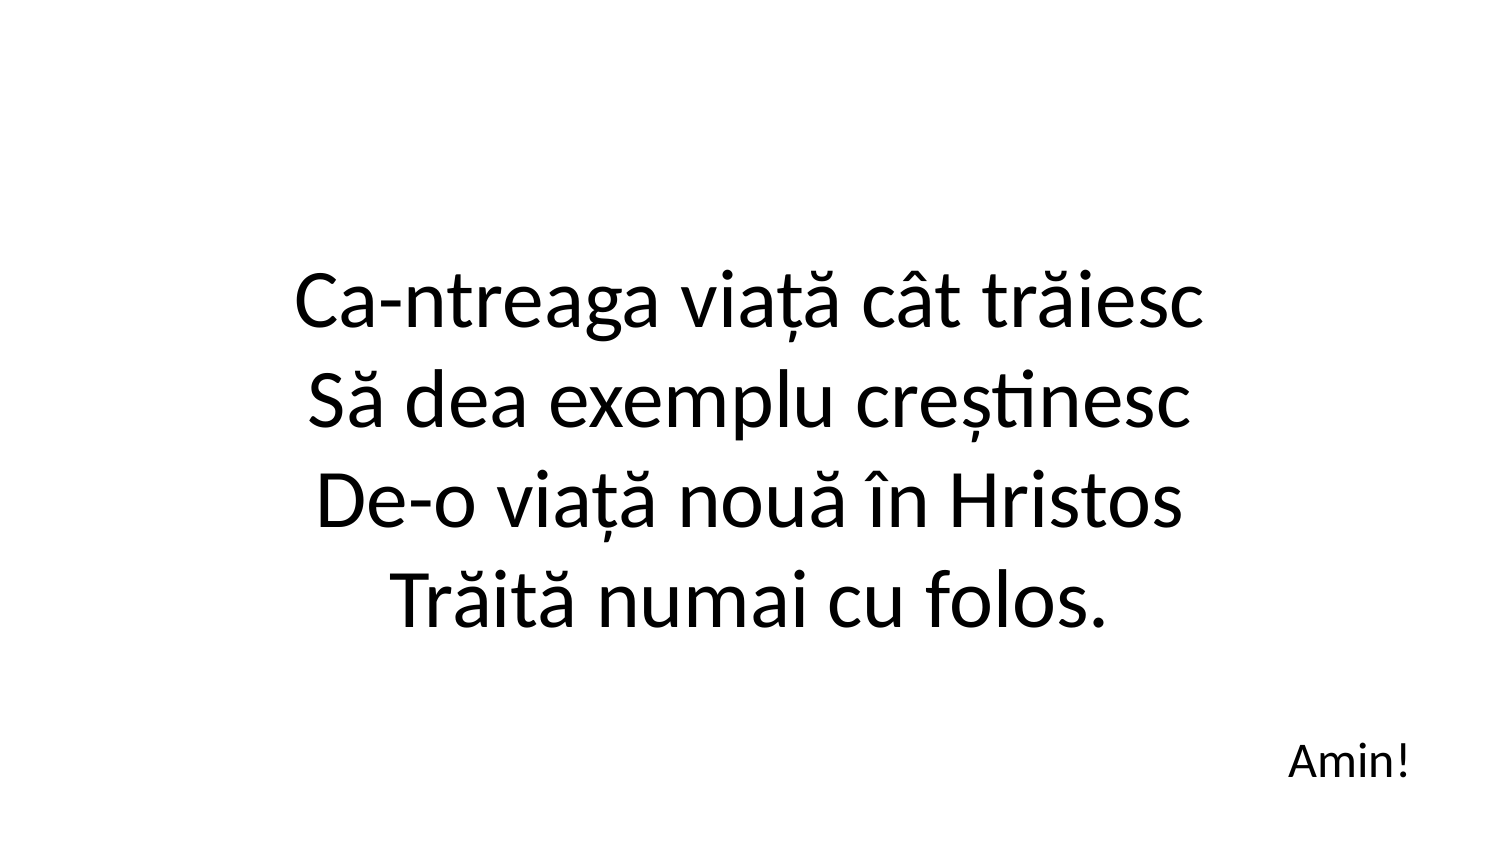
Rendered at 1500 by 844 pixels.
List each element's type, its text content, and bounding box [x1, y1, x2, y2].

text_box Ca-ntreaga viață cât trăiesc Să dea exemplu creștinesc De-o viață nouă în Hristos Trăită numai cu folos. [279, 192, 1221, 652]
text_box Amin! [1273, 674, 1427, 795]
